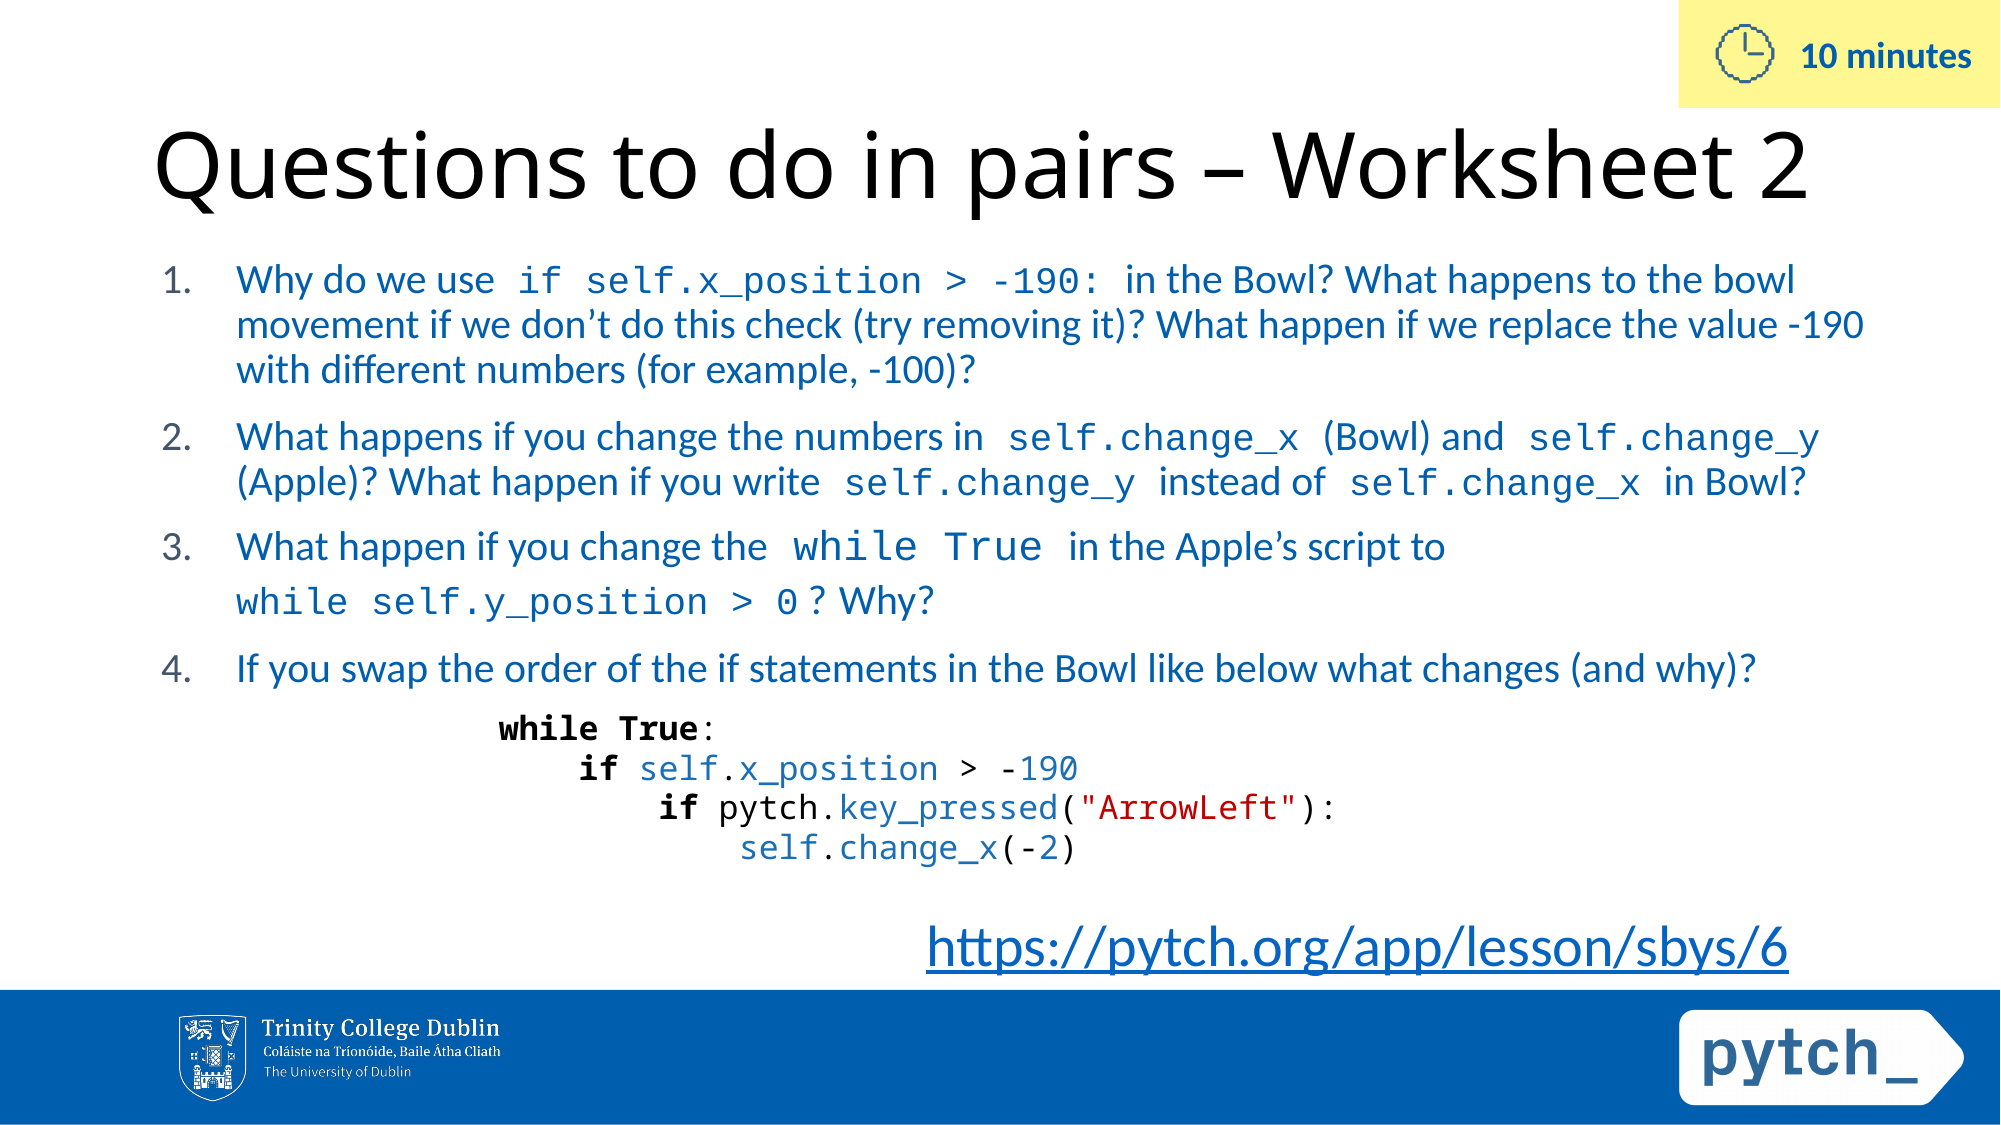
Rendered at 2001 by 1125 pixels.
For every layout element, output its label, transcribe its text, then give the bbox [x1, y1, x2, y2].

picture [178, 1014, 502, 1102]
text_box while True: if self.x_position > -190 if pytch.key_pressed("ArrowLeft"): self.change_x(-2) [483, 699, 1485, 874]
list Why do we use if self.x_position > -190: in the Bowl? What happens to the bowl movement if we don’t do this check (try removing it)? What happen if we replace the value -190 with different numbers (for example, -100)? What happens if you change the numbers in self.change_x (Bowl) and self.change_y (Apple)? What happen if you write self.change_y instead of self.change_x in Bowl? What happen if you change the while True in the Apple’s script to while self.y_position > 0 ? Why? If you swap the order of the if statements in the Bowl like below what changes (and why)? [146, 250, 1894, 884]
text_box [1678, 0, 2000, 108]
title Questions to do in pairs – Worksheet 2 [137, 59, 1863, 278]
picture [1590, 894, 2001, 1125]
text_box https://pytch.org/app/lesson/sbys/6 [911, 900, 2000, 986]
